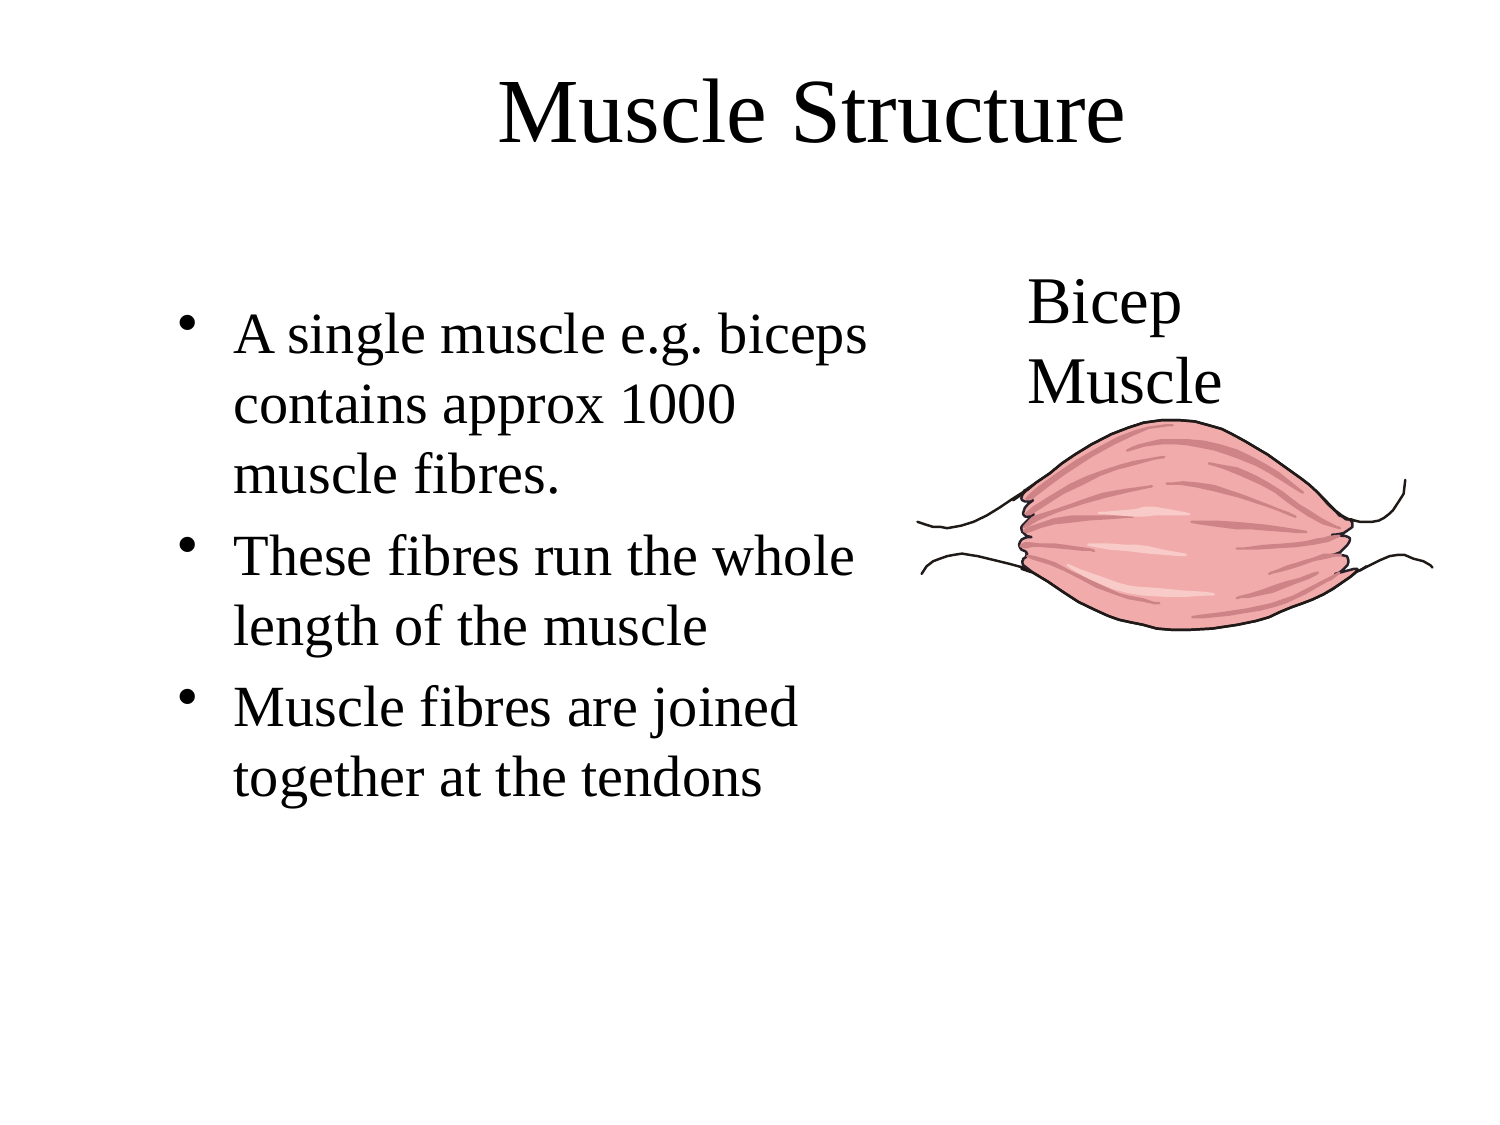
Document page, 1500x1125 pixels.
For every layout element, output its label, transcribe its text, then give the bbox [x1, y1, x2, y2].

text_box Bicep Muscle [1012, 249, 1400, 410]
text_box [912, 412, 1438, 638]
title Muscle Structure [174, 49, 1451, 163]
list A single muscle e.g. biceps contains approx 1000 muscle fibres. These fibres run the whole length of the muscle Muscle fibres are joined together at the tendons [162, 287, 888, 1038]
